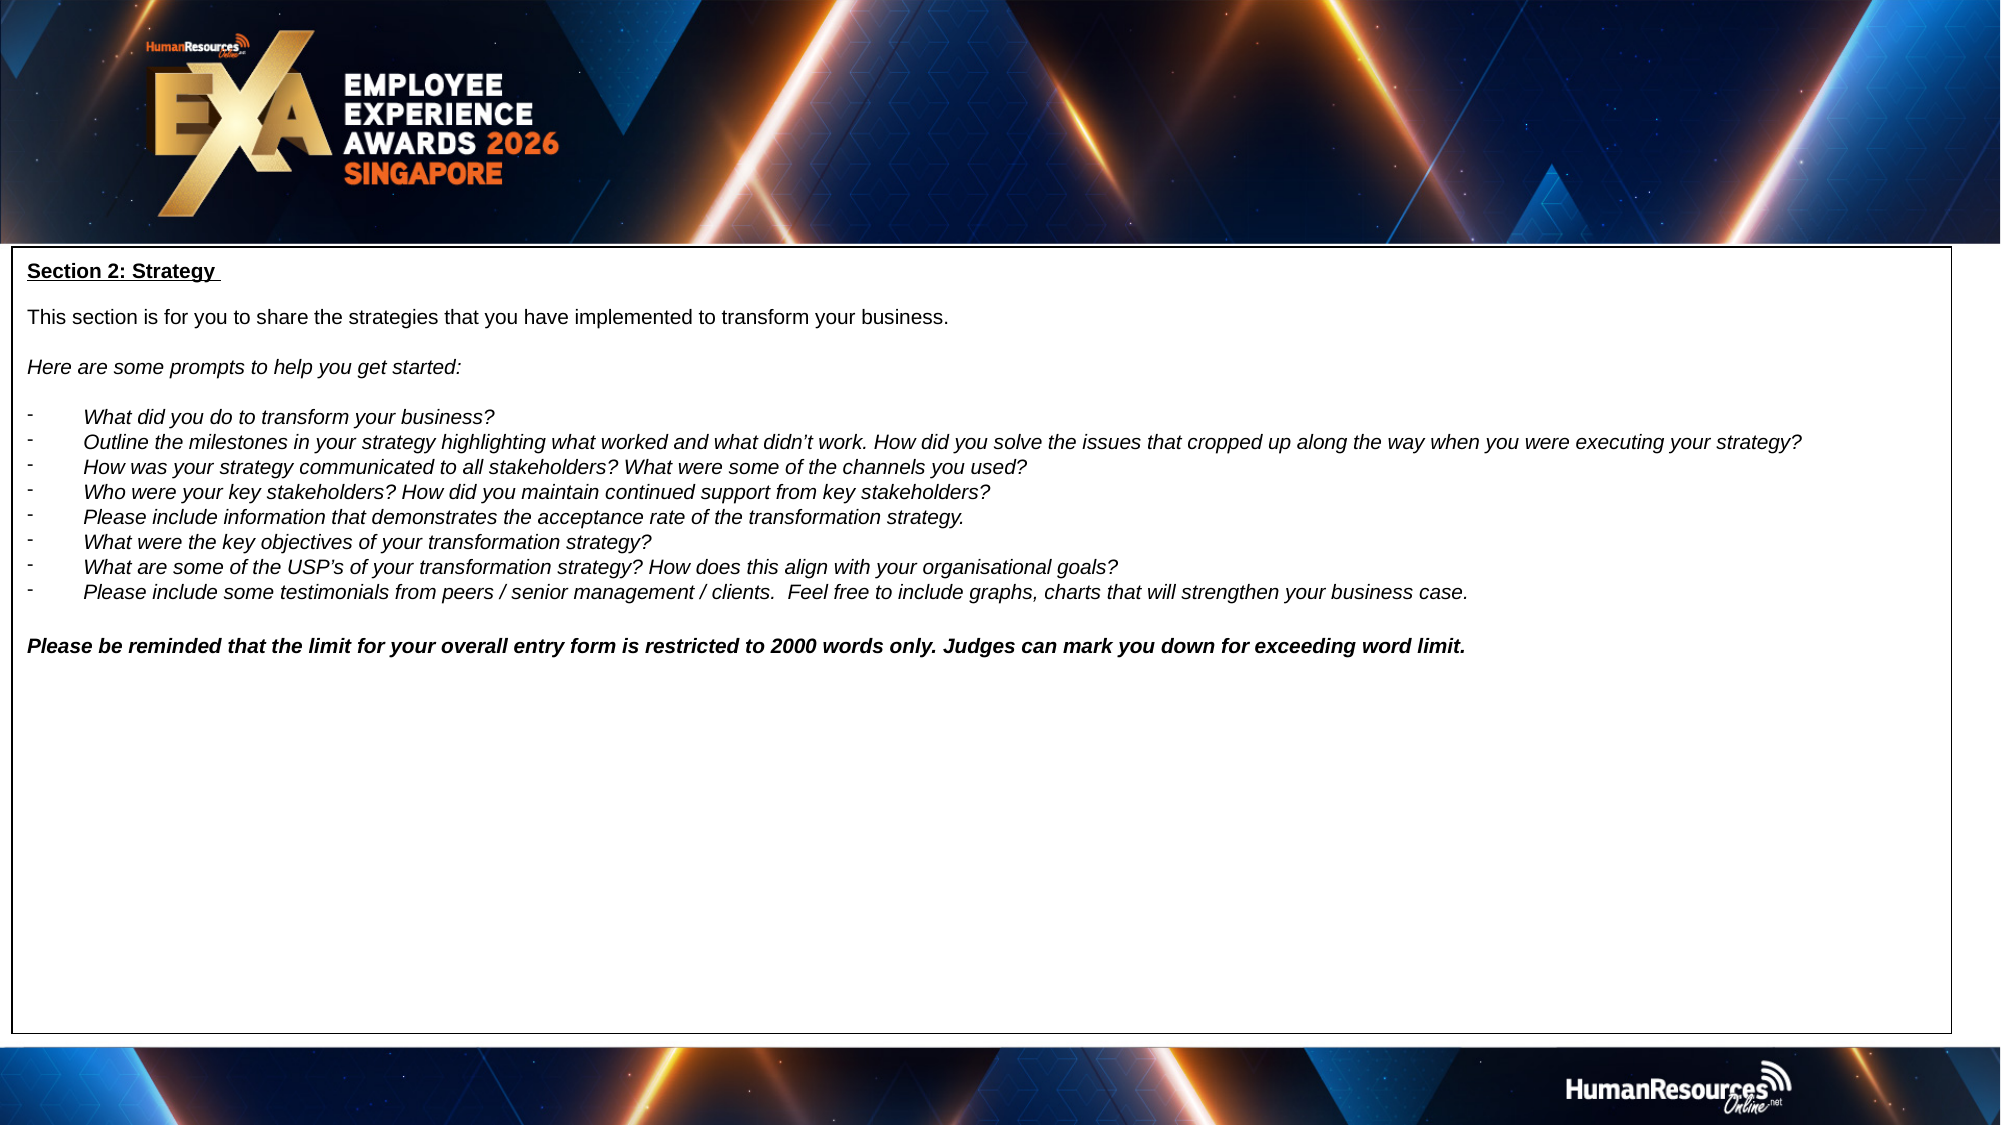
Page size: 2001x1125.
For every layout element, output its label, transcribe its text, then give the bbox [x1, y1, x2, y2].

text_box Section 2: Strategy This section is for you to share the strategies that you have implemented to transform your business. Here are some prompts to help you get started: What did you do to transform your business? Outline the milestones in your strategy highlighting what worked and what didn’t work. How did you solve the issues that cropped up along the way when you were executing your strategy? How was your strategy communicated to all stakeholders? What were some of the channels you used? Who were your key stakeholders? How did you maintain continued support from key stakeholders? Please include information that demonstrates the acceptance rate of the transformation strategy. What were the key objectives of your transformation strategy? What are some of the USP’s of your transformation strategy? How does this align with your organisational goals? Please include some testimonials from peers / senior management / clients. Feel free to include graphs, charts that will strengthen your business case. Please be reminded that the limit for your overall entry form is restricted to 2000 words only. Judges can mark you down for exceeding word limit. [12, 246, 1952, 1034]
picture [0, 0, 2001, 1125]
